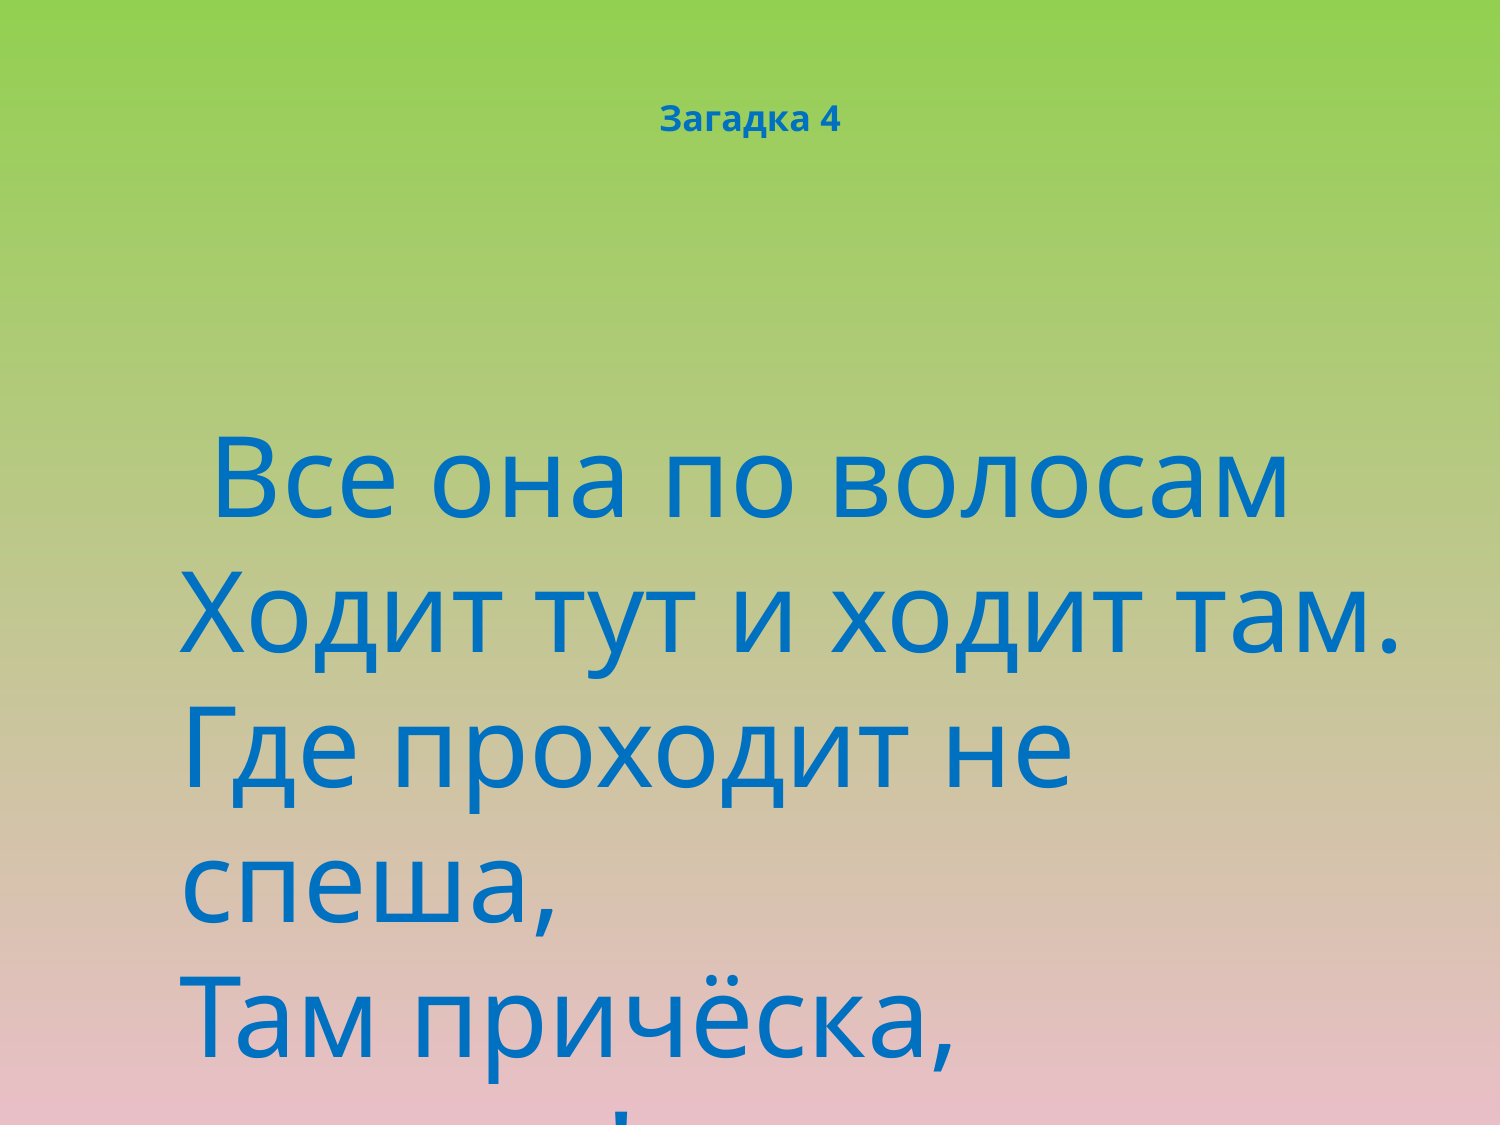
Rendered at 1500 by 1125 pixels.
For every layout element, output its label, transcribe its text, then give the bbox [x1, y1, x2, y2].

title Загадка 4 [75, 45, 1425, 233]
list Все она по волосам Ходит тут и ходит там. Где проходит не спеша, Там причёска, хороша! [75, 262, 1425, 1035]
